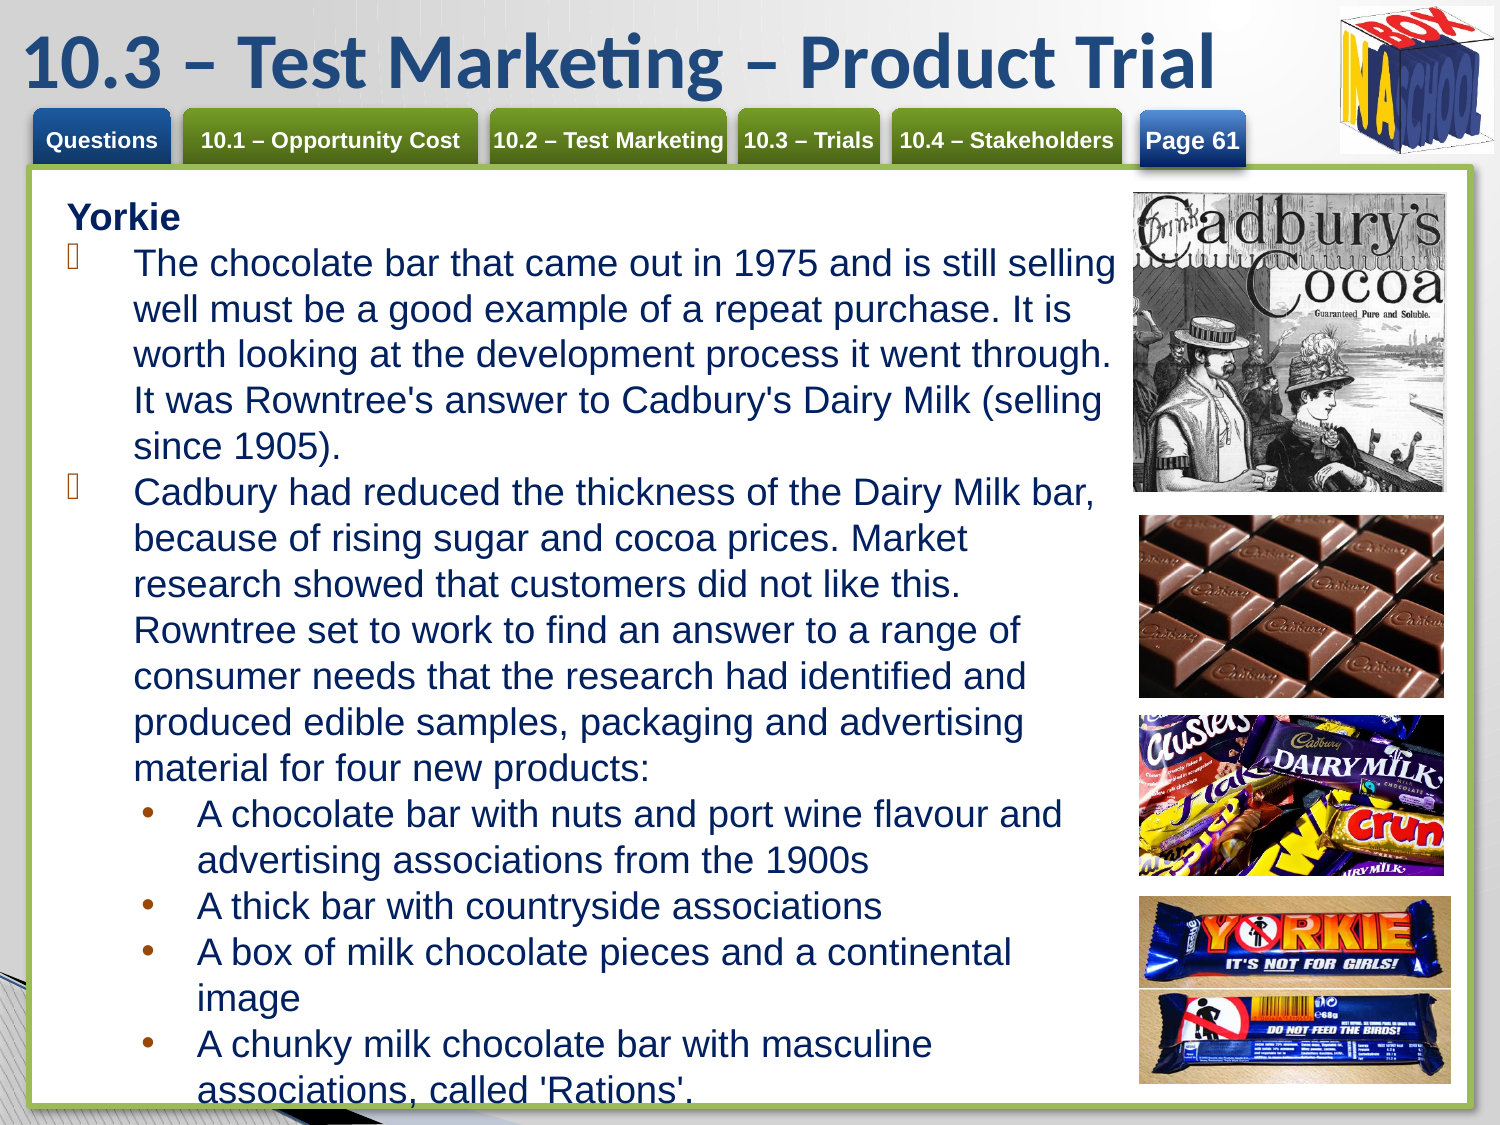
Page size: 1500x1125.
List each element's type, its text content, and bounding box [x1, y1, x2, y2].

picture [1133, 191, 1448, 492]
picture [1139, 514, 1444, 698]
picture [291, 1119, 303, 1125]
text_box Page 61 [1139, 109, 1247, 167]
picture [1340, 6, 1495, 154]
text_box Yorkie The chocolate bar that came out in 1975 and is still selling well must be a good example of a repeat purchase. It is worth looking at the development process it went through. It was Rowntree's answer to Cadbury's Dairy Milk (selling since 1905). Cadbury had reduced the thickness of the Dairy Milk bar, because of rising sugar and cocoa prices. Market research showed that customers did not like this. Rowntree set to work to find an answer to a range of consumer needs that the research had identified and produced edible samples, packaging and advertising material for four new products: A chocolate bar with nuts and port wine flavour and advertising associations from the 1900s A thick bar with countryside associations A box of milk chocolate pieces and a continental image A chunky milk chocolate bar with masculine associations, called 'Rations'. [51, 184, 1140, 1119]
title 10.3 – Test Marketing – Product Trial [5, 11, 1270, 102]
picture [1139, 715, 1444, 876]
picture [1139, 896, 1451, 1084]
